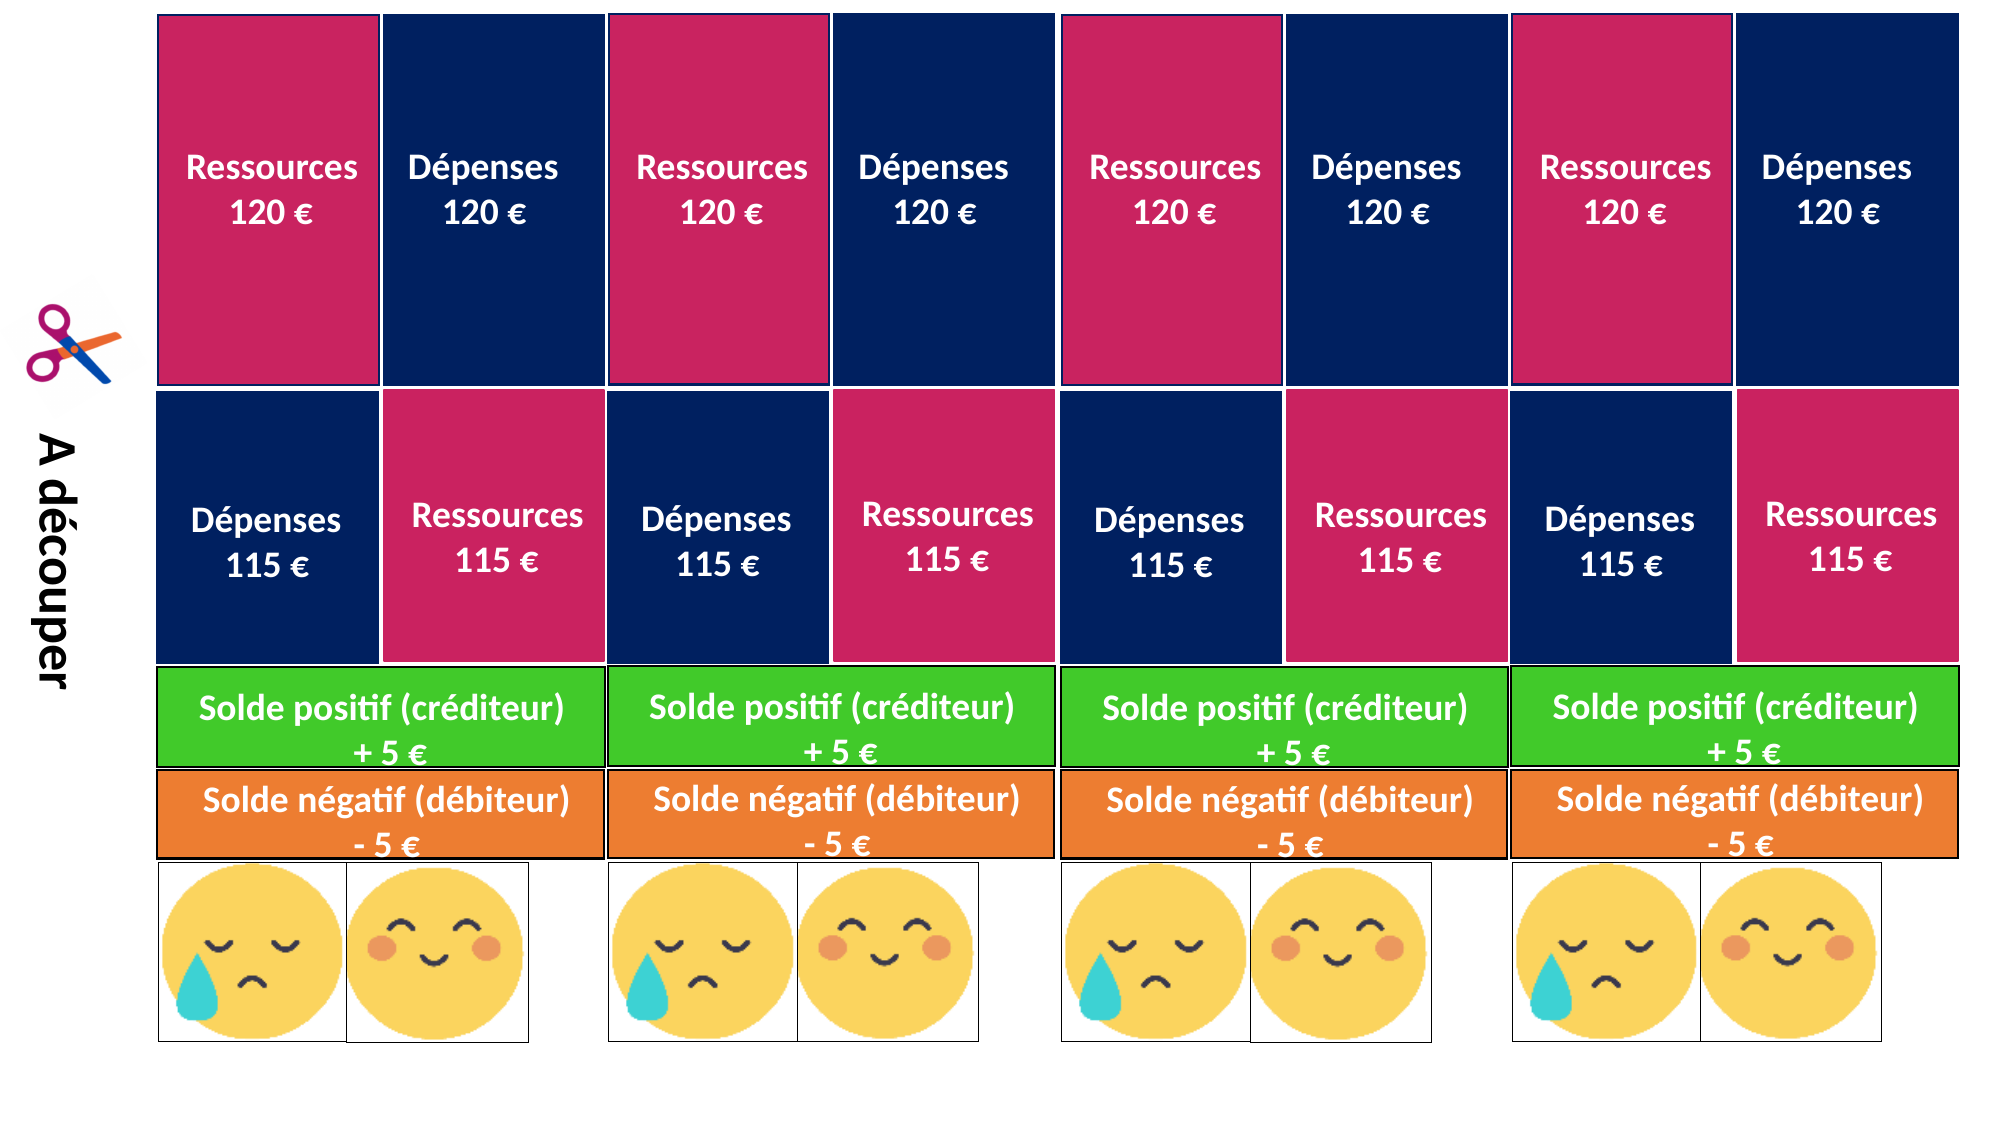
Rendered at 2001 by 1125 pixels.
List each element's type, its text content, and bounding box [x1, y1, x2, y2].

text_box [1060, 392, 1282, 664]
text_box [834, 389, 1055, 661]
picture [158, 862, 529, 1043]
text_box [1061, 14, 1283, 385]
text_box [1510, 767, 1958, 874]
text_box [608, 14, 829, 385]
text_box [1287, 390, 1508, 662]
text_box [607, 666, 1056, 767]
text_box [1737, 14, 1958, 385]
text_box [1511, 391, 1732, 663]
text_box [1060, 666, 1509, 767]
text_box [1737, 389, 1958, 661]
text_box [1511, 666, 1959, 767]
picture [608, 861, 979, 1042]
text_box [1512, 14, 1733, 385]
picture [1512, 861, 1882, 1042]
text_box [157, 767, 605, 874]
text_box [157, 666, 605, 767]
picture [1, 275, 146, 418]
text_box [383, 390, 604, 662]
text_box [607, 391, 829, 663]
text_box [1287, 14, 1508, 385]
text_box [383, 14, 604, 385]
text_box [1060, 767, 1508, 874]
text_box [607, 767, 1055, 874]
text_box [834, 14, 1055, 385]
text_box A découper [5, 418, 102, 707]
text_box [157, 392, 378, 664]
picture [1061, 862, 1432, 1043]
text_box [158, 14, 379, 385]
